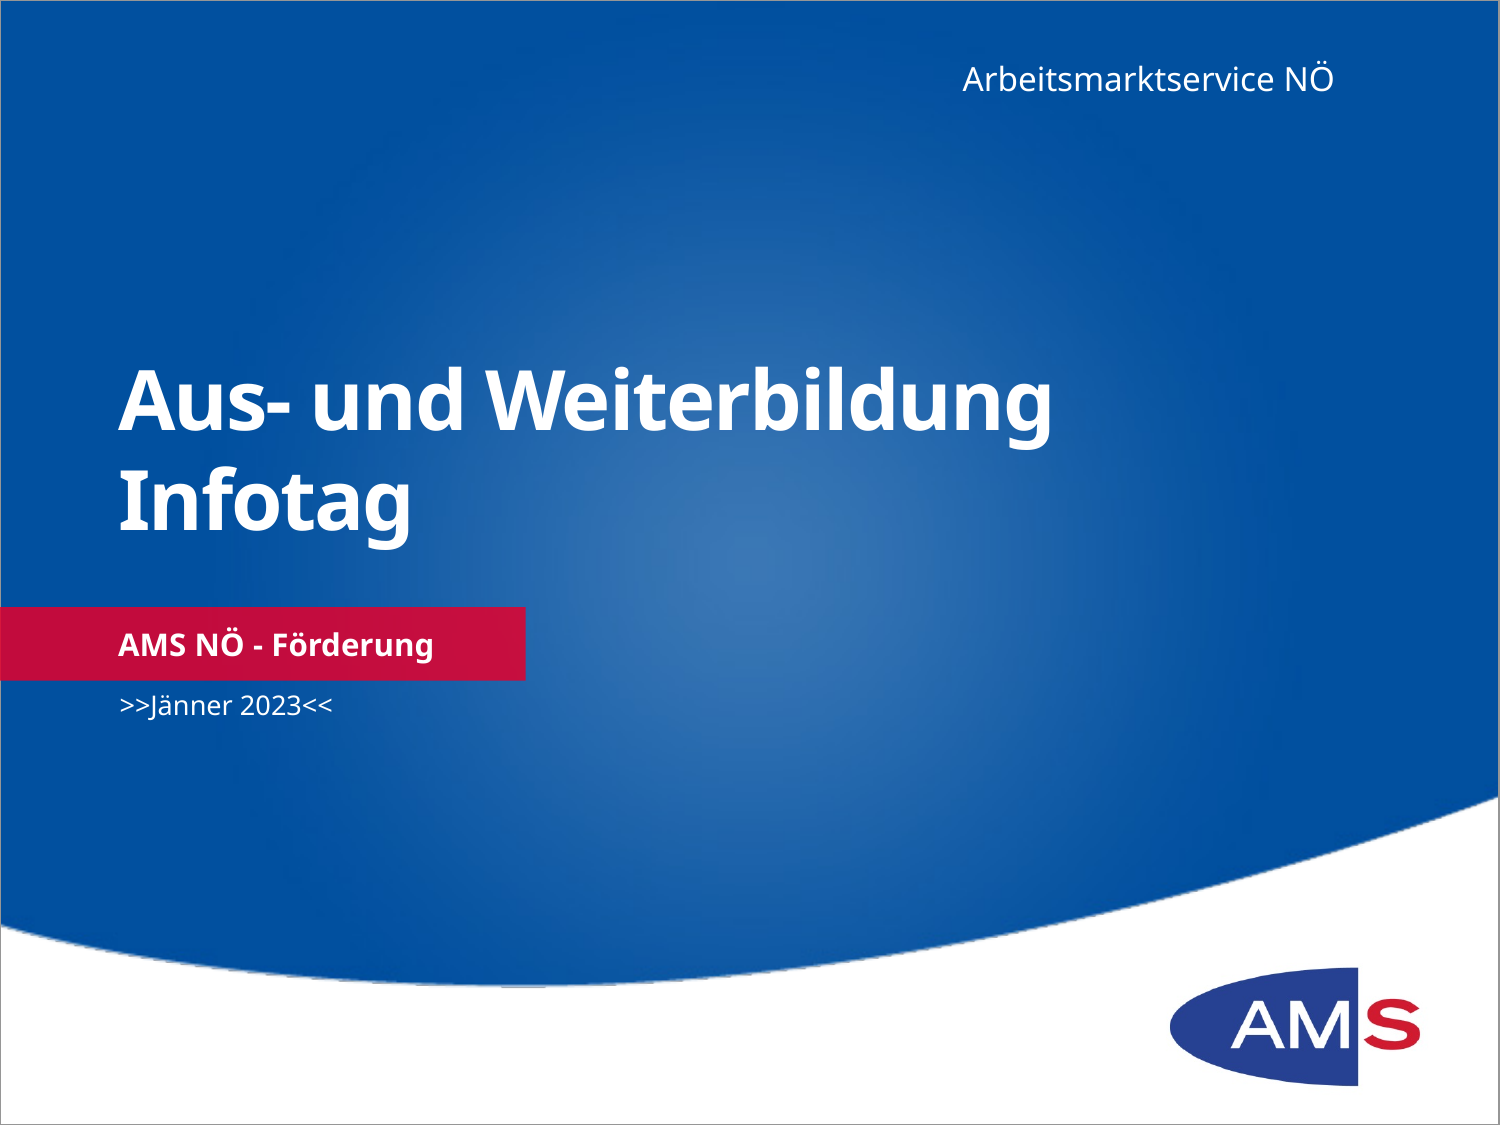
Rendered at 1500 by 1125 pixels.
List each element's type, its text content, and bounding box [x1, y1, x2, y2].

text_box Arbeitsmarktservice NÖ [844, 51, 1406, 106]
text_box >>Jänner 2023<< [1, 681, 563, 729]
subtitle AMS NÖ - Förderung [0, 607, 526, 681]
title Aus- und Weiterbildung Infotag [0, 337, 1388, 555]
picture [1, 1, 1498, 1124]
